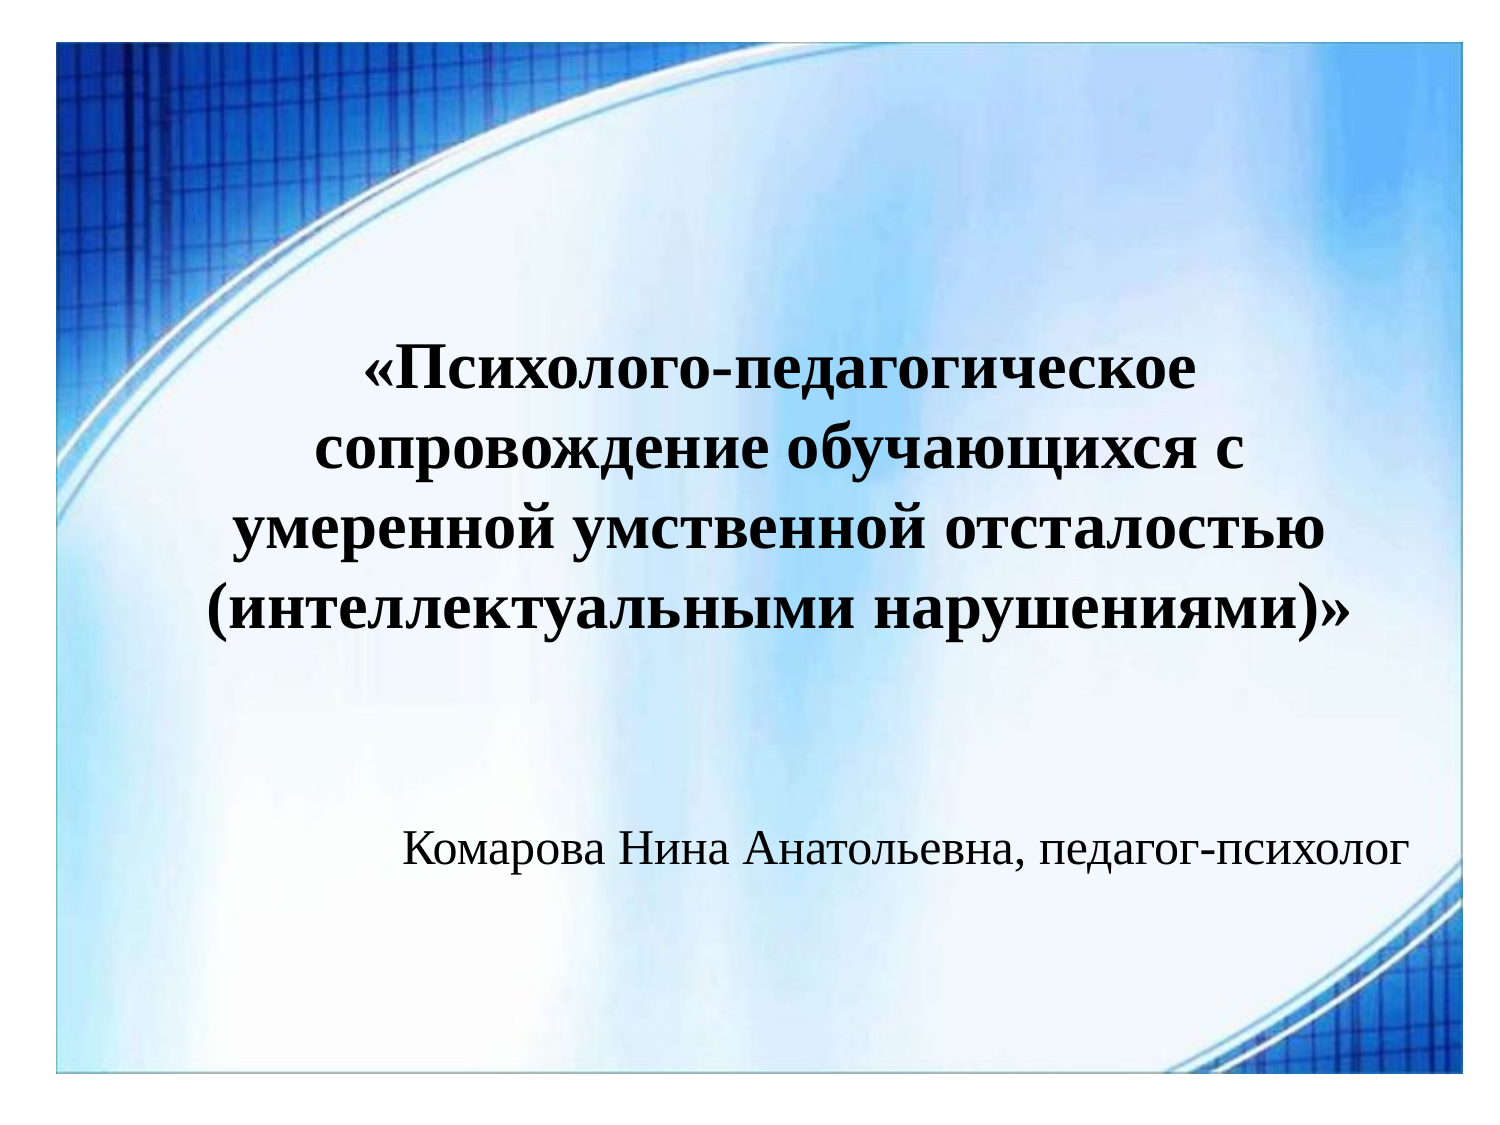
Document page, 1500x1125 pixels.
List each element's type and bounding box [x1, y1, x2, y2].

picture [56, 42, 1463, 1074]
